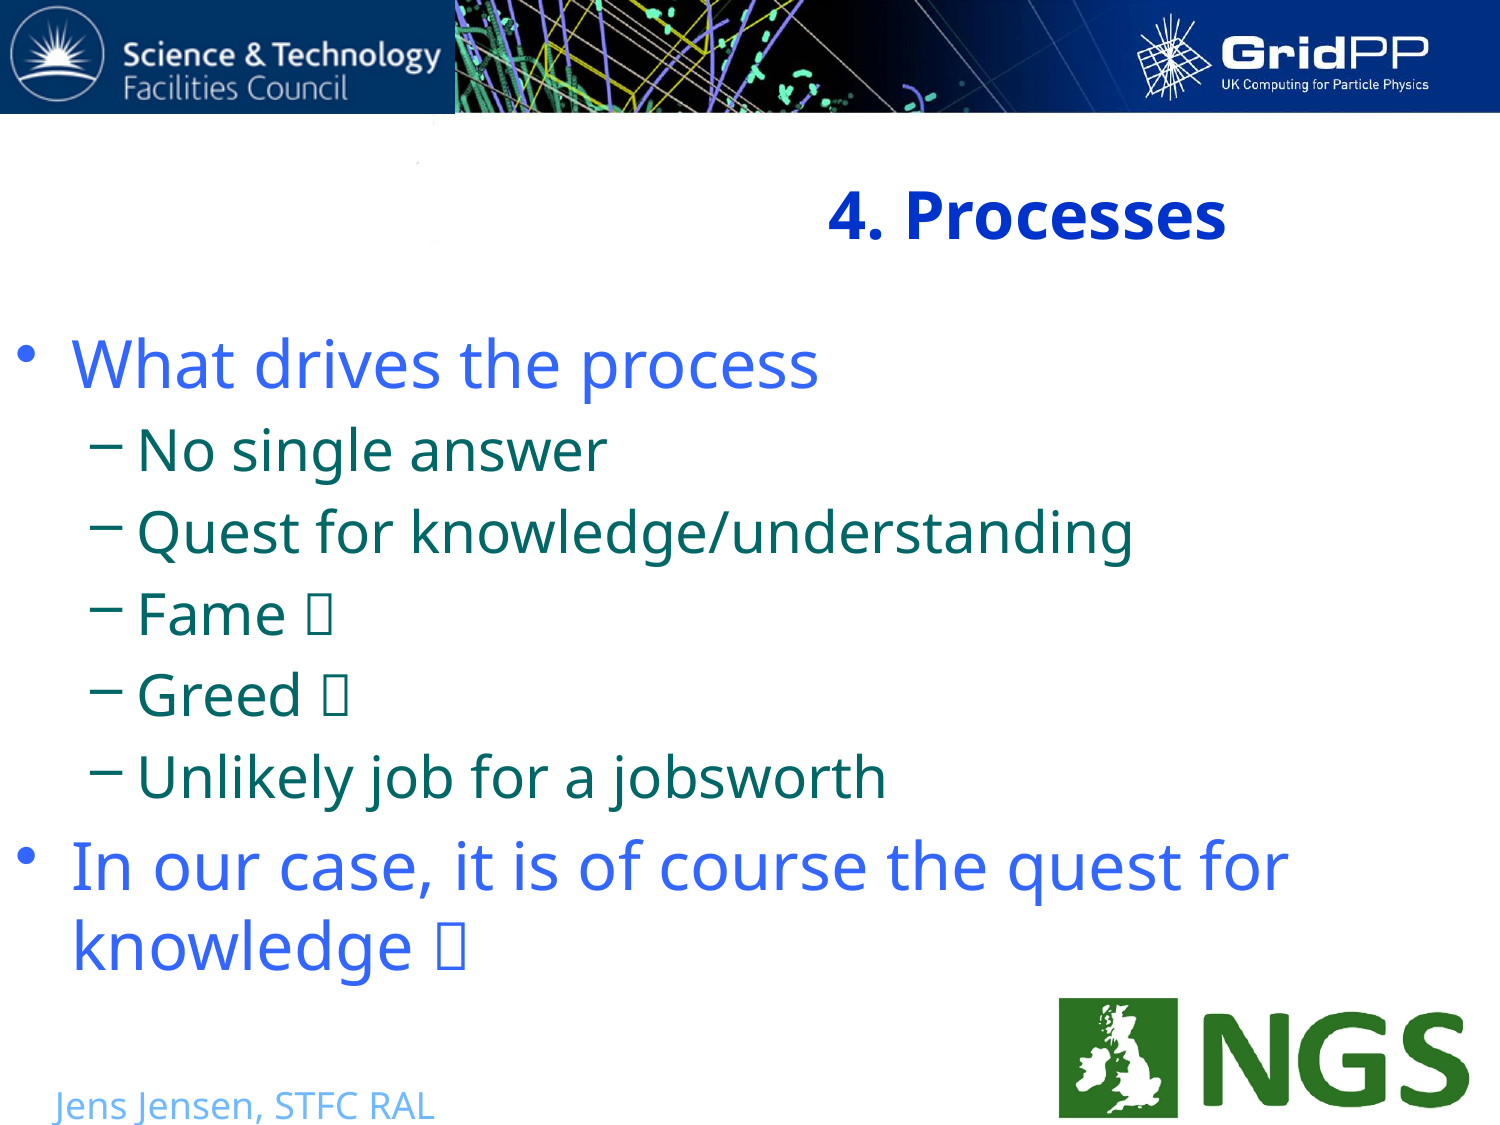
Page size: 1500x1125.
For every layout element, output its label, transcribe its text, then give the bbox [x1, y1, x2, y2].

picture [0, 0, 1500, 314]
picture [0, 1036, 1500, 1125]
title 4. Processes [584, 125, 1473, 301]
list What drives the process No single answer Quest for knowledge/understanding Fame  Greed  Unlikely job for a jobsworth In our case, it is of course the quest for knowledge  [0, 314, 1500, 1036]
